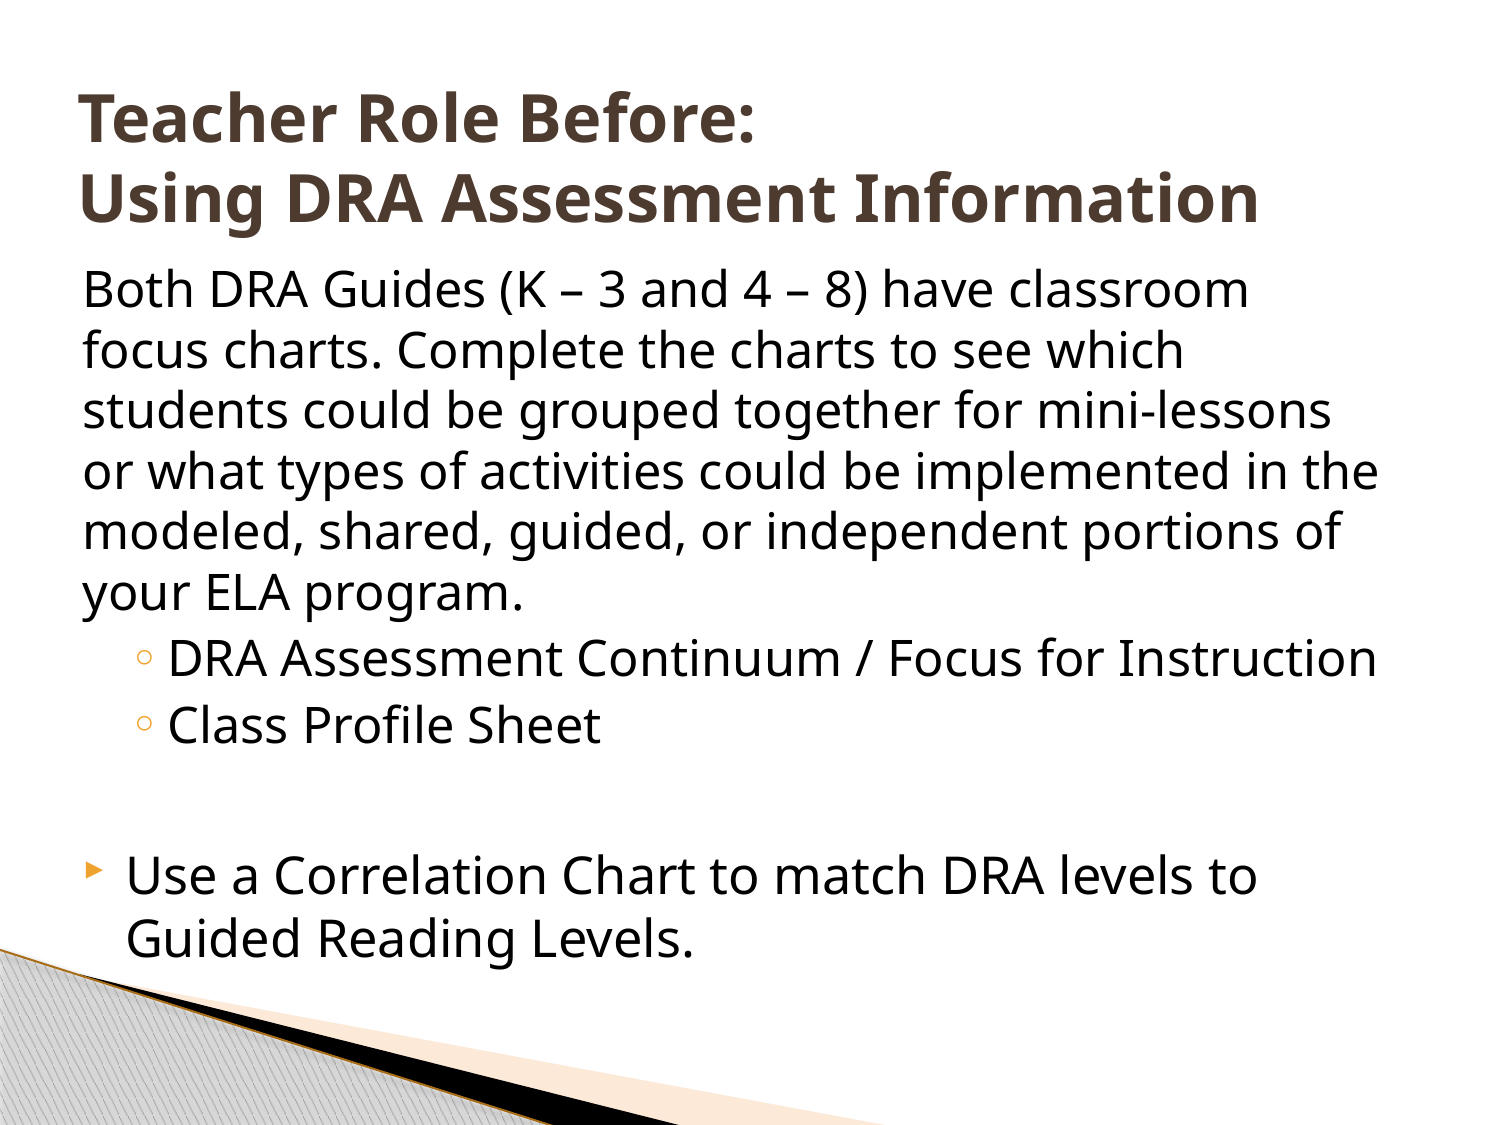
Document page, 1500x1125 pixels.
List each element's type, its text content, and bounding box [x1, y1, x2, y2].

title Teacher Role Before: Using DRA Assessment Information [62, 50, 1500, 263]
list Both DRA Guides (K – 3 and 4 – 8) have classroom focus charts. Complete the charts to see which students could be grouped together for mini-lessons or what types of activities could be implemented in the modeled, shared, guided, or independent portions of your ELA program. DRA Assessment Continuum / Focus for Instruction Class Profile Sheet Use a Correlation Chart to match DRA levels to Guided Reading Levels. [50, 249, 1400, 993]
